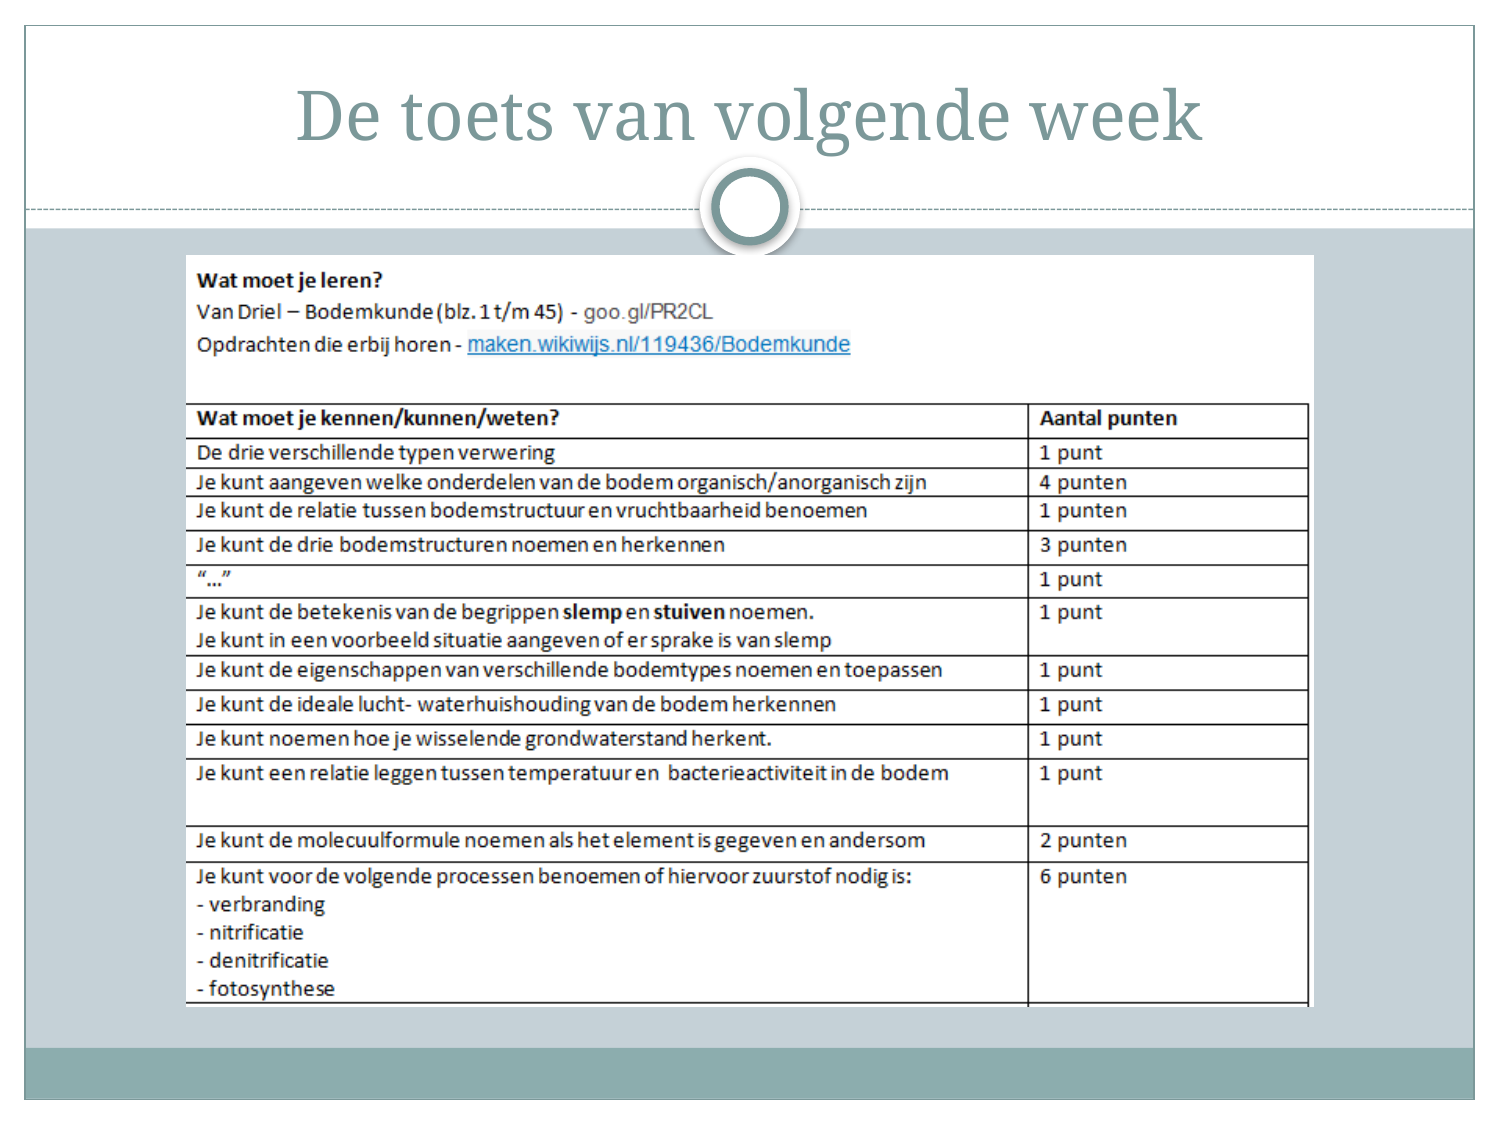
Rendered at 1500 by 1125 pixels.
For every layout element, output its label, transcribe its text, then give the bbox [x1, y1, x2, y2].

title De toets van volgende week [49, 37, 1450, 162]
picture [186, 255, 1314, 1008]
